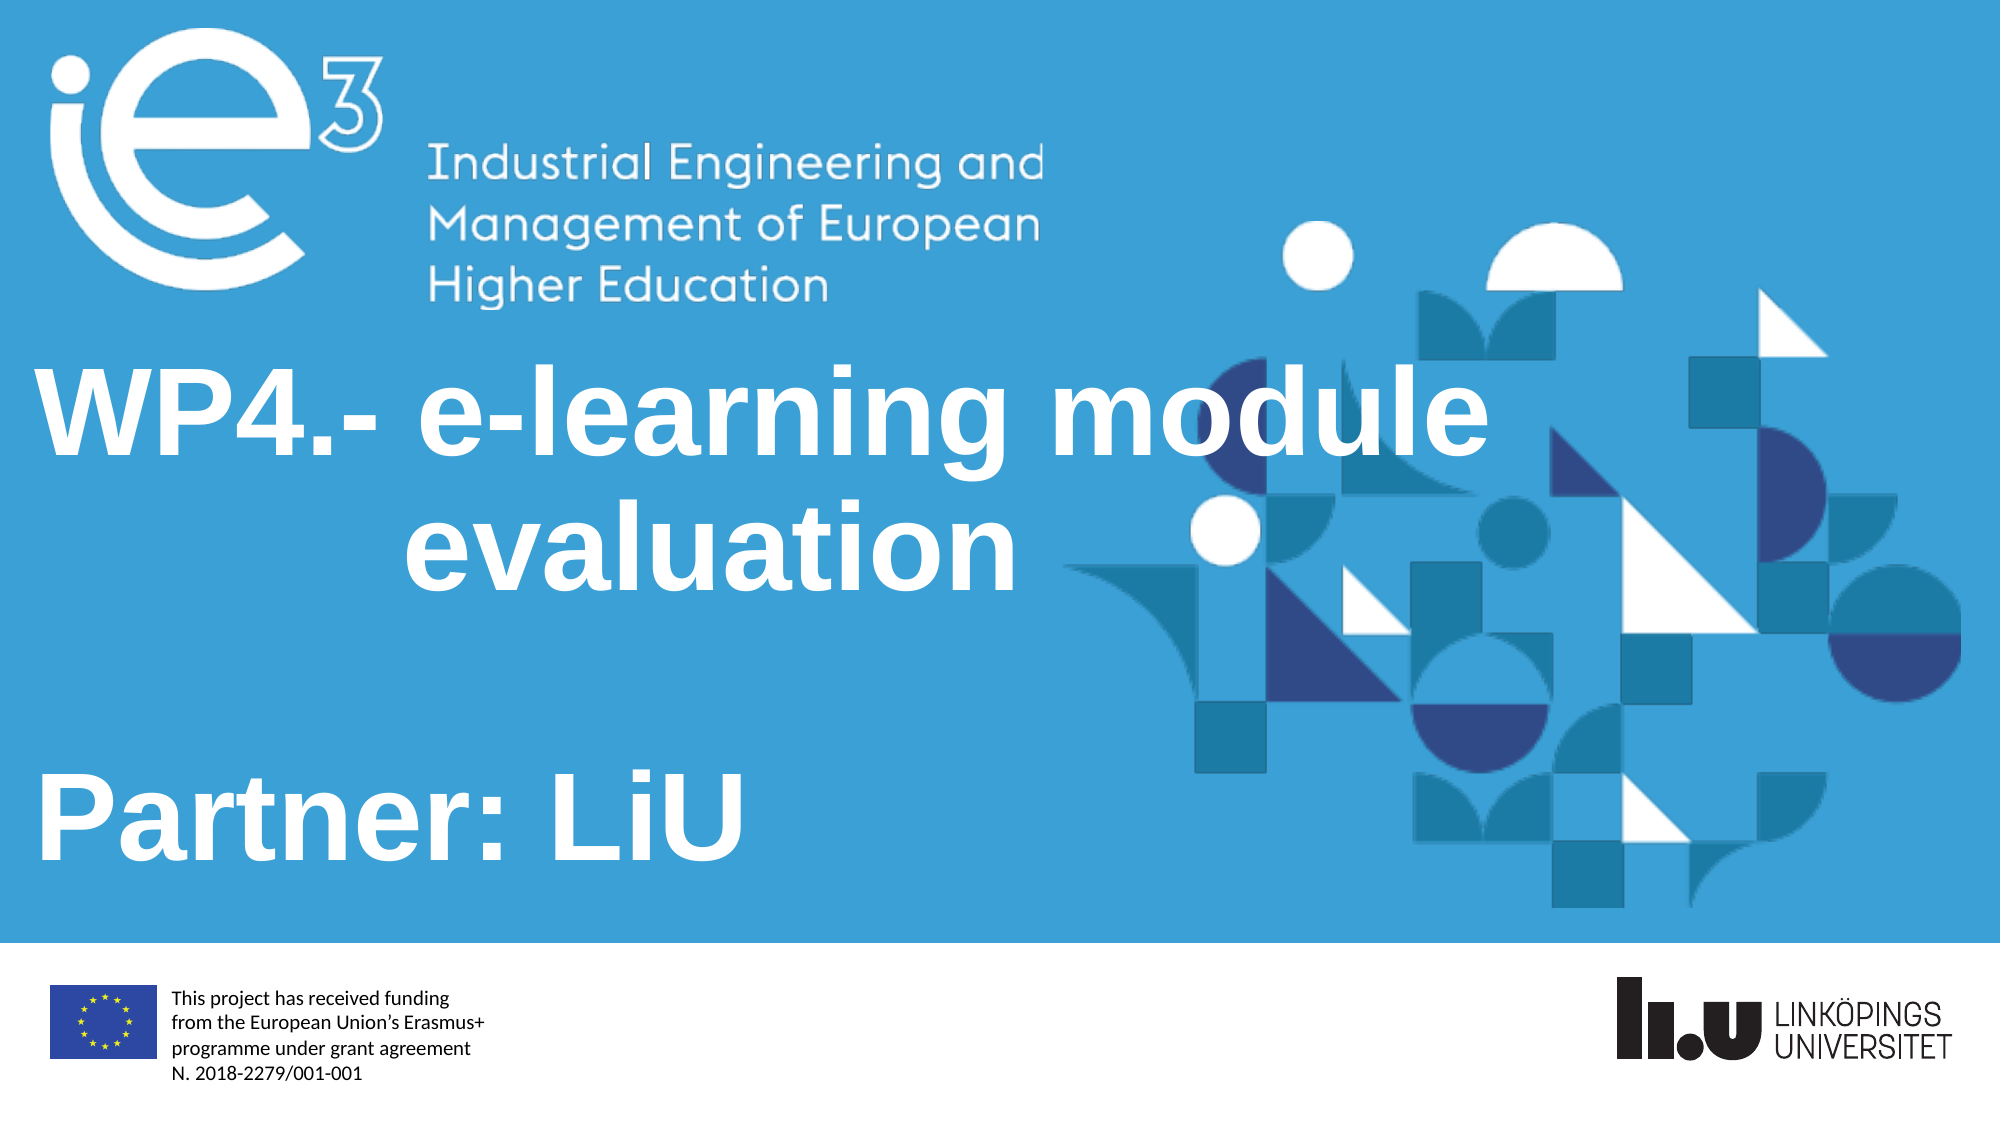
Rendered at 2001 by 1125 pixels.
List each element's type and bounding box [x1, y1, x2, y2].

picture [1590, 949, 1981, 1088]
picture [0, 0, 2000, 943]
text_box [50, 976, 518, 1093]
